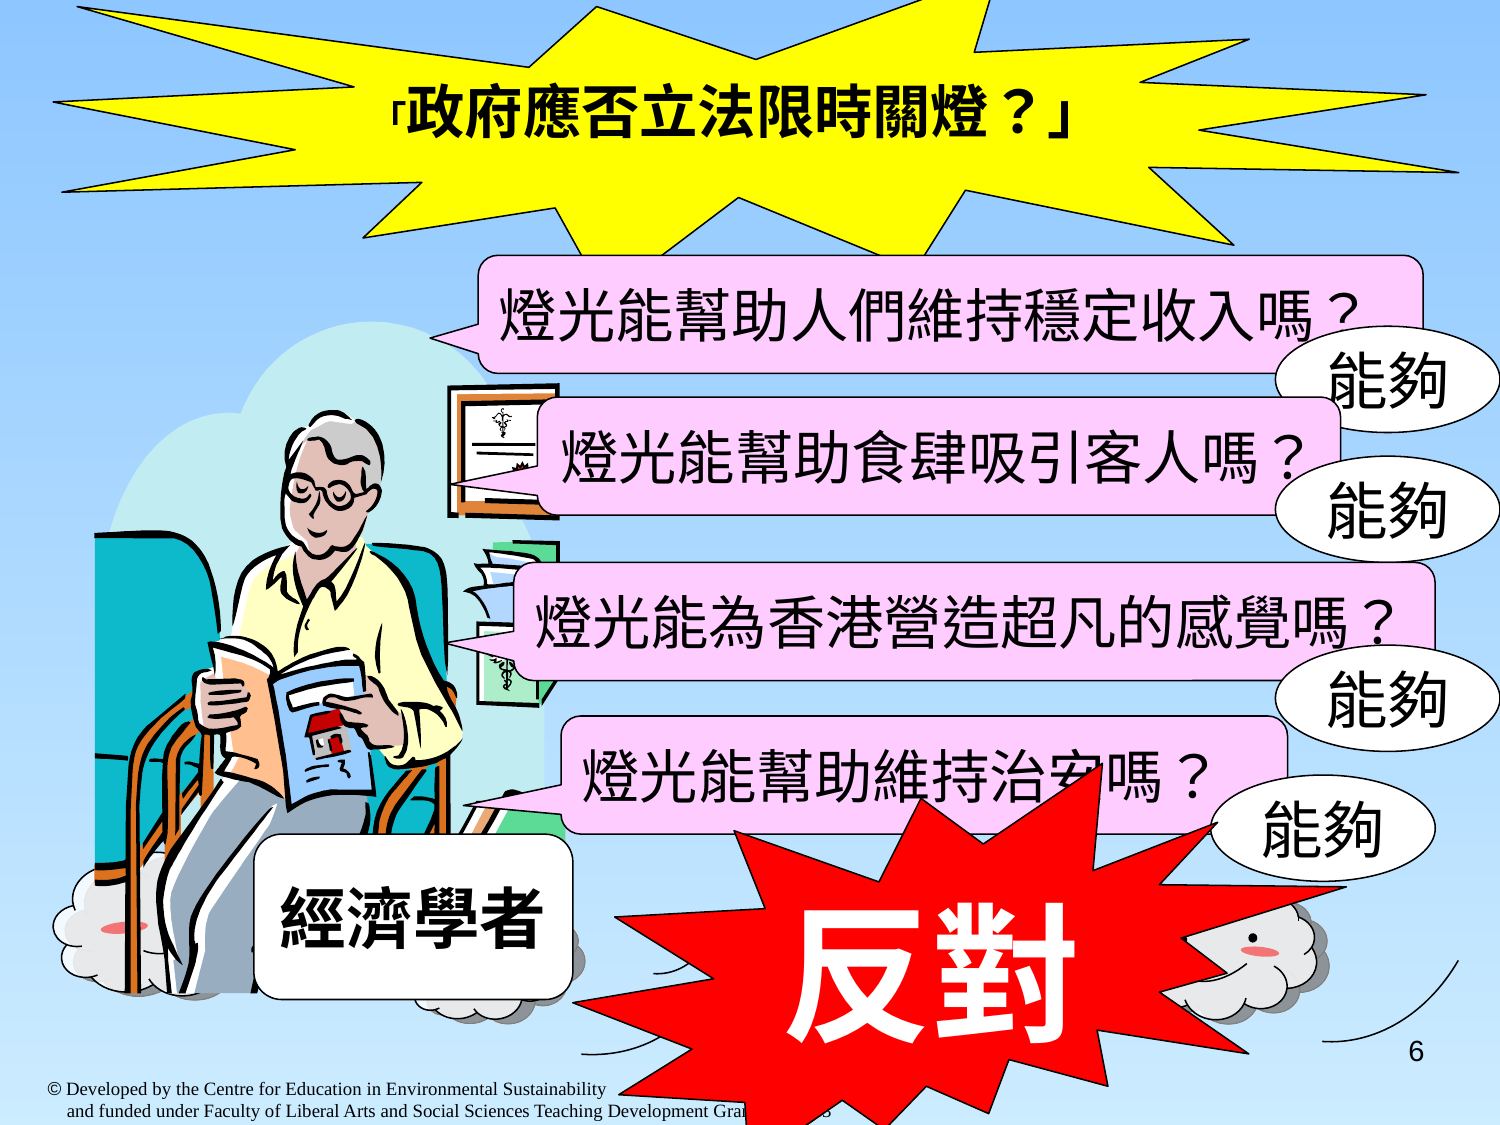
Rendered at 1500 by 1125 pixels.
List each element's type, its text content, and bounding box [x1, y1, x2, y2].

text_box 能夠 [1275, 326, 1500, 433]
text_box 能夠 [1275, 456, 1500, 562]
text_box 「政府應否立法限時關燈？」 [53, 0, 1459, 255]
text_box 燈光能為香港營造超凡的感覺嗎？ [570, 562, 1436, 681]
text_box 燈光能幫助食肆吸引客人嗎？ [570, 397, 1341, 516]
picture [94, 321, 566, 995]
text_box © Developed by the Centre for Education in Environmental Sustainability and funded under Faculty of Liberal Arts and Social Sciences Teaching Development Grants 2012-13 [33, 1069, 746, 1125]
text_box 能夠 [1210, 775, 1436, 882]
text_box 燈光能幫助人們維持穩定收入嗎？ [478, 255, 1424, 374]
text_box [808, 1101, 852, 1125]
text_box 反對 [572, 763, 1347, 1125]
text_box 燈光能幫助維持治安嗎？ [570, 715, 1288, 835]
text_box 能夠 [1275, 645, 1500, 752]
slide_number 6 [1143, 1024, 1440, 1103]
